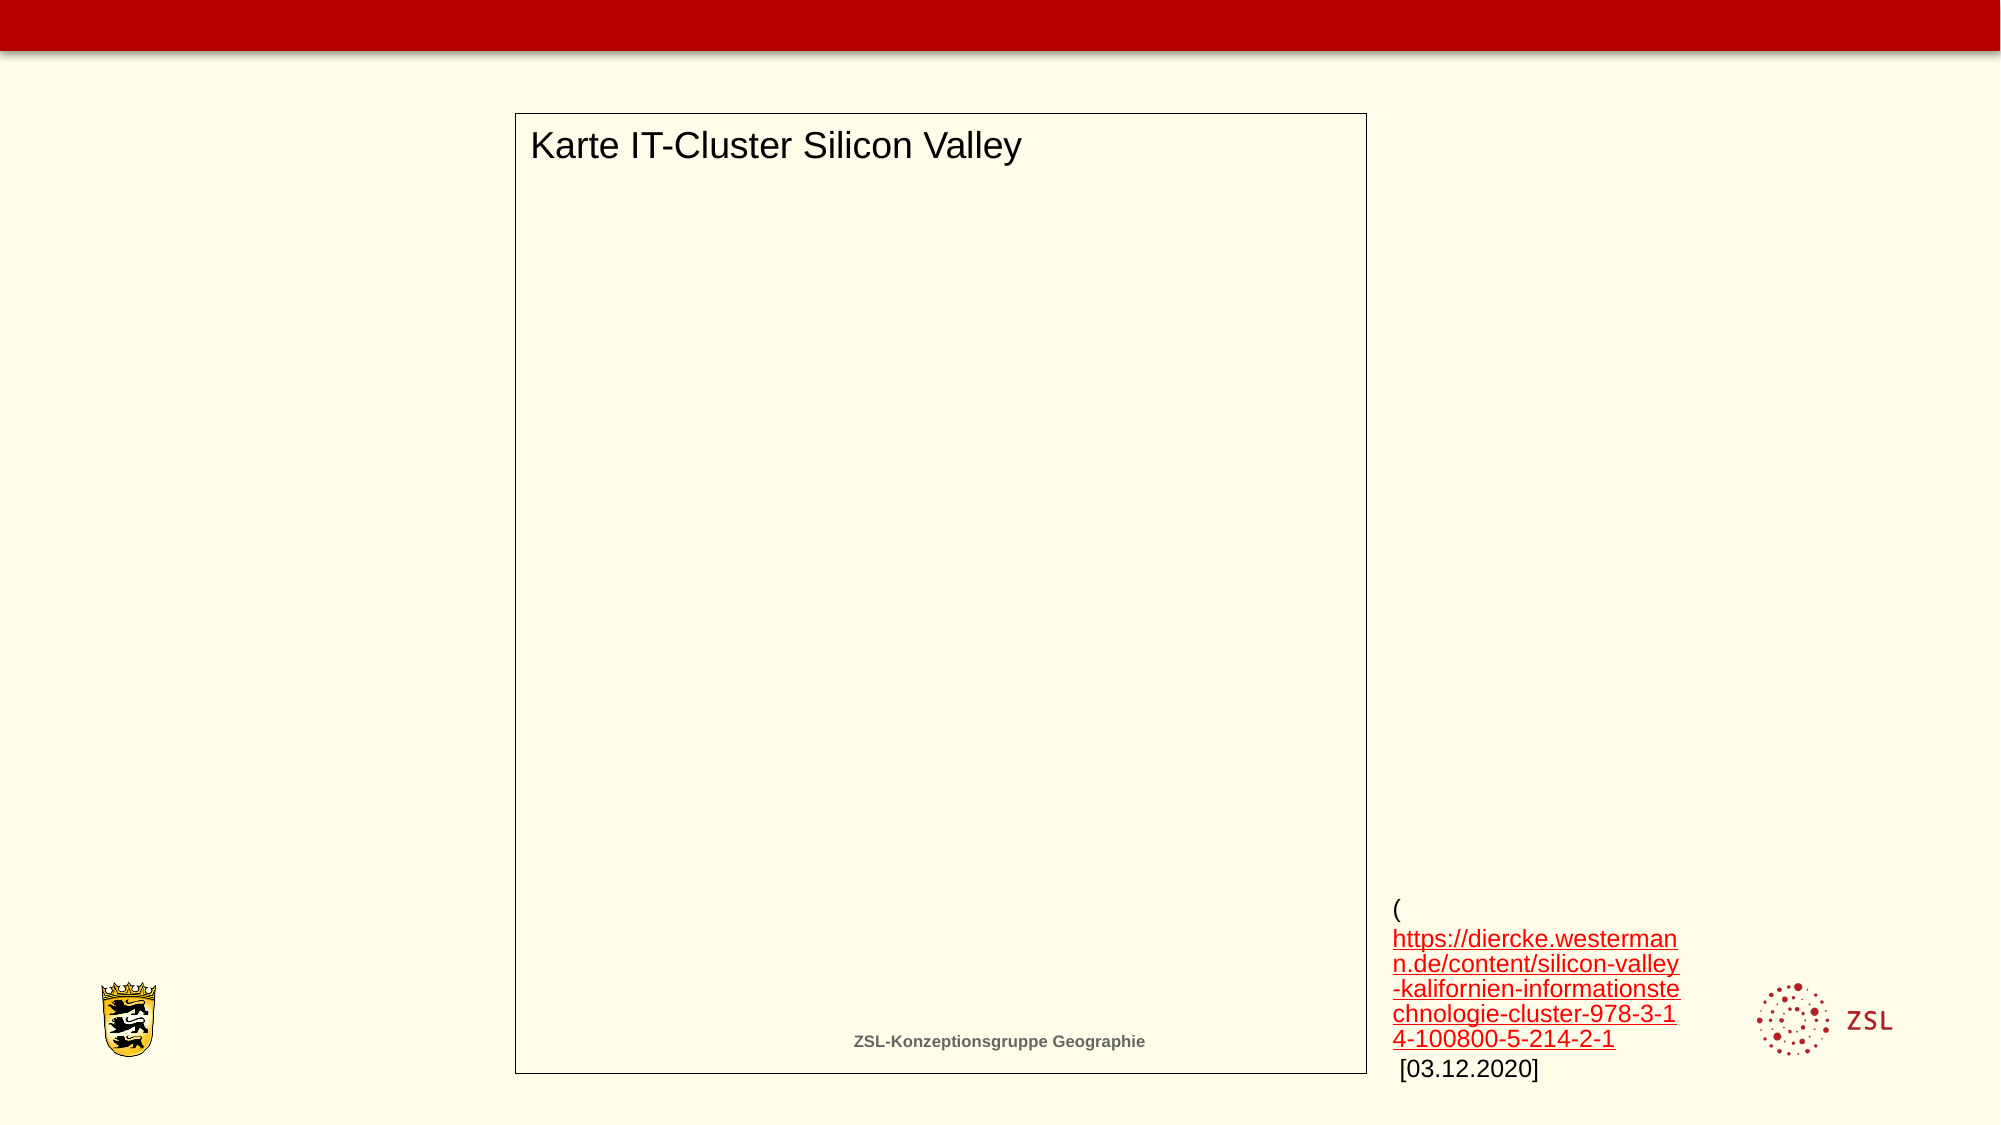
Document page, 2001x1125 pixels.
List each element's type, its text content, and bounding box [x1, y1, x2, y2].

text_box Karte IT-Cluster Silicon Valley [515, 113, 1367, 1074]
footer ZSL-Konzeptionsgruppe Geographie [704, 1074, 1296, 1083]
picture [99, 979, 158, 1059]
text_box (https://diercke.westermann.de/content/silicon-valley-kalifornien-informationstechnologie-cluster-978-3-14-100800-5-214-2-1 [03.12.2020] [1377, 885, 1700, 990]
